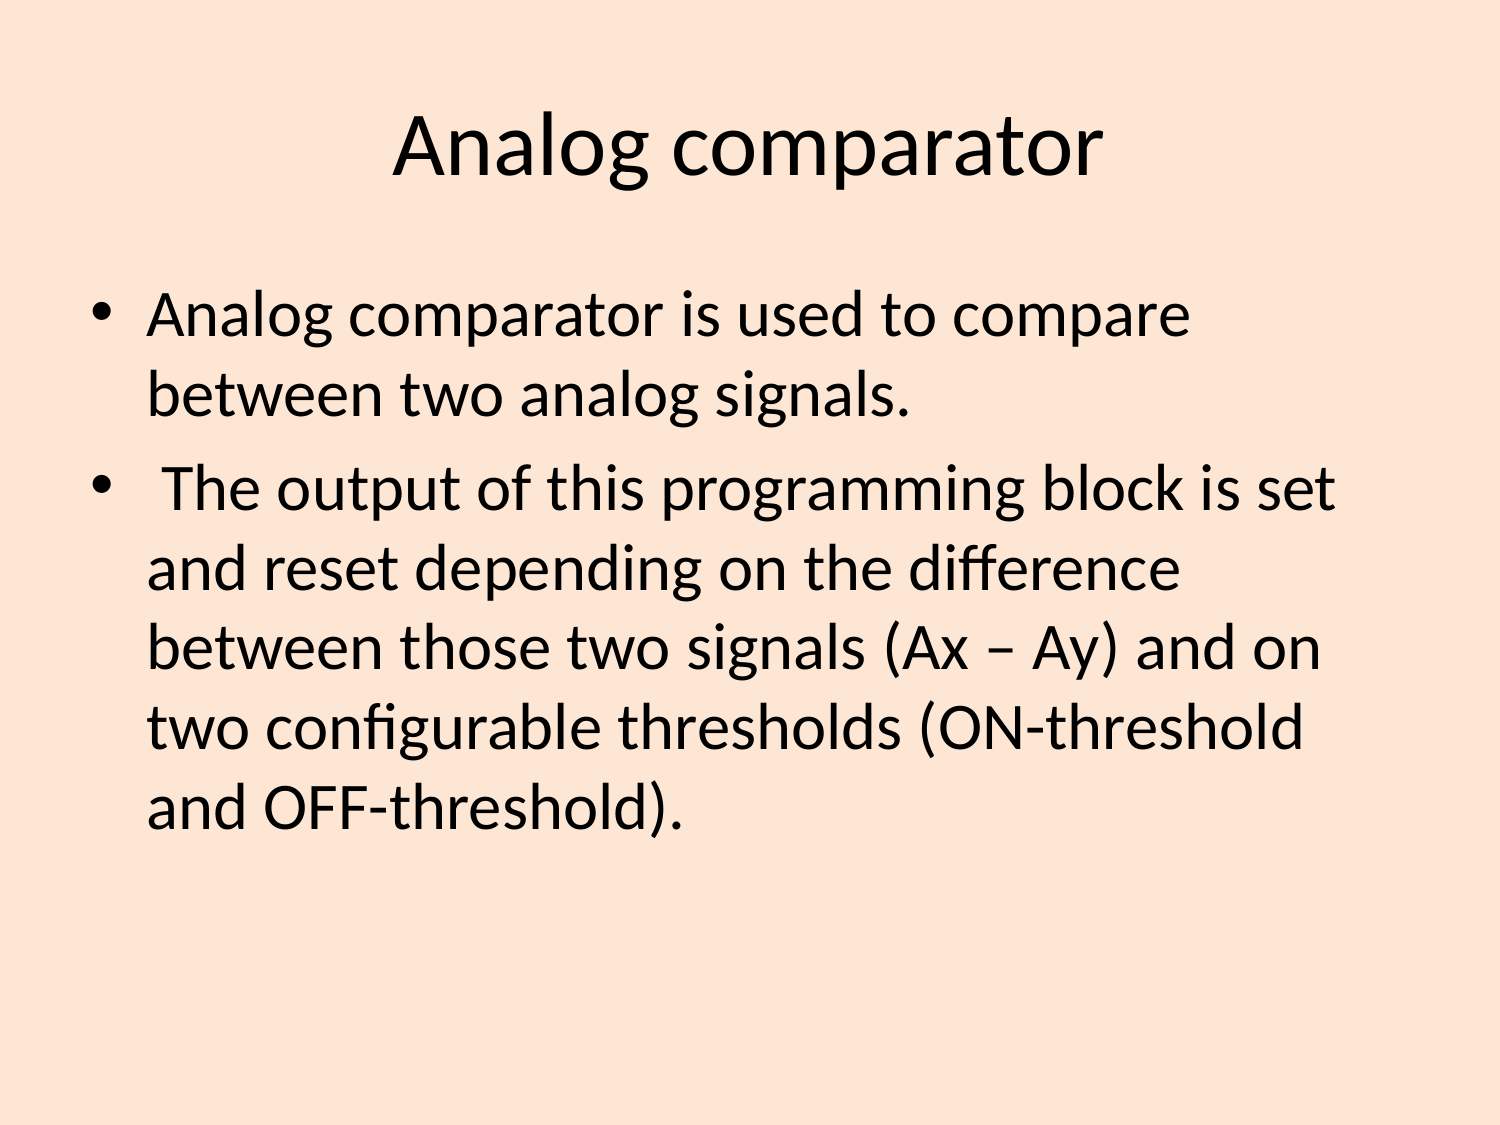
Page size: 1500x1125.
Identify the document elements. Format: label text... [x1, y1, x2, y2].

title Analog comparator [75, 45, 1425, 233]
list Analog comparator is used to compare between two analog signals. The output of this programming block is set and reset depending on the difference between those two signals (Ax – Ay) and on two configurable thresholds (ON-threshold and OFF-threshold). [75, 262, 1425, 1005]
